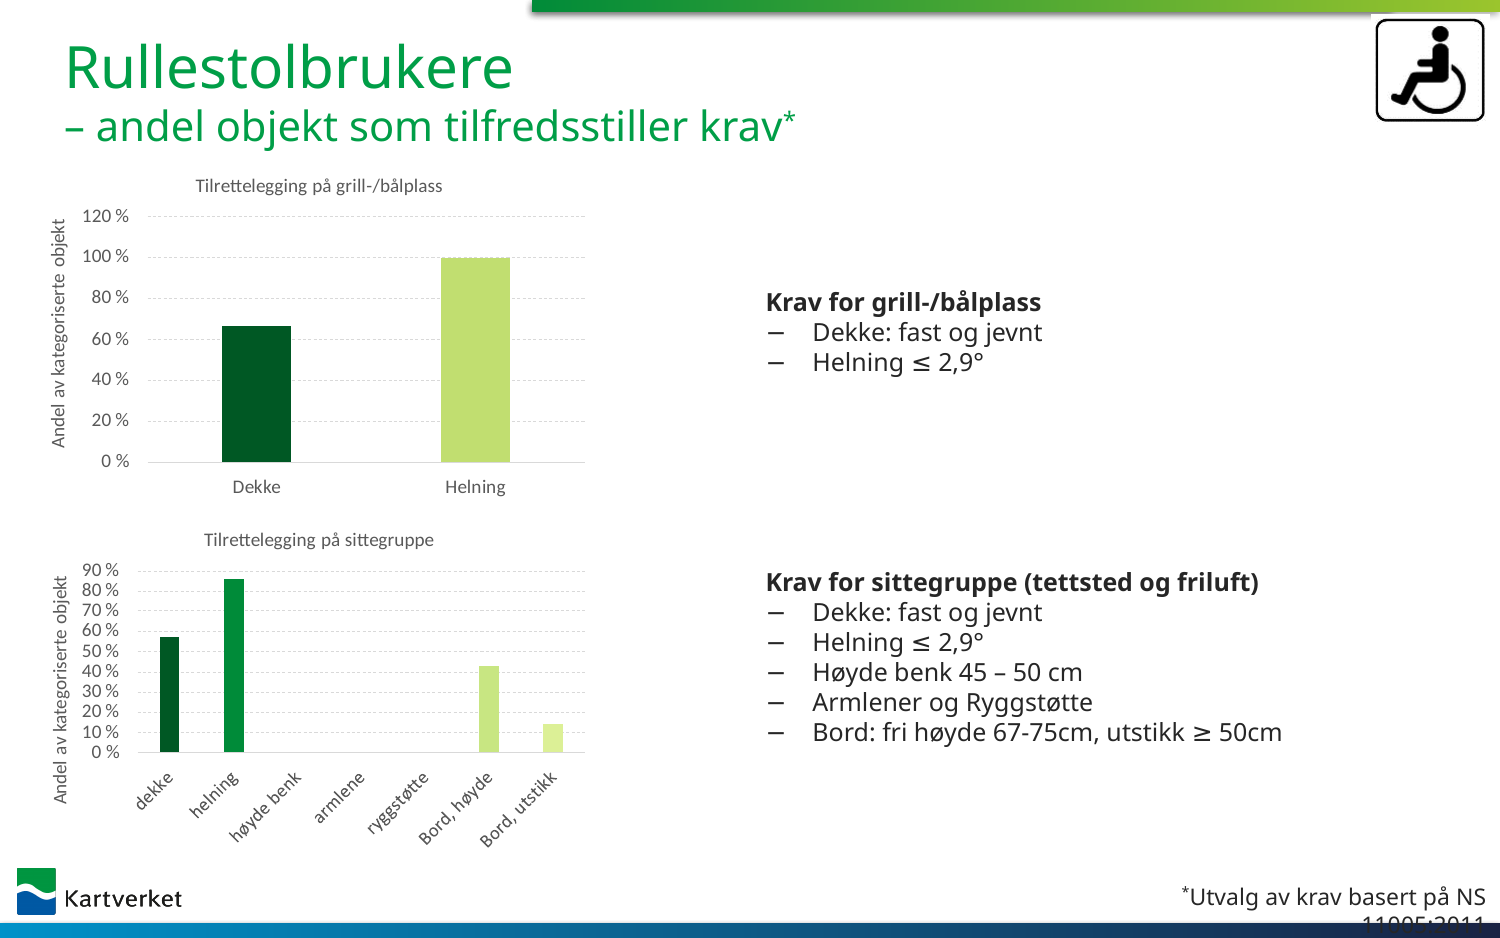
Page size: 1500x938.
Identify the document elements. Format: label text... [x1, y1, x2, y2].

picture [41, 520, 596, 859]
text_box Rullestolbrukere – andel objekt som tilfredsstiller krav* [49, 14, 1431, 158]
text_box Krav for sittegruppe (tettsted og friluft) Dekke: fast og jevnt Helning ≤ 2,9° Høyde benk 45 – 50 cm Armlener og Ryggstøtte Bord: fri høyde 67-75cm, utstikk ≥ 50cm [750, 559, 1500, 754]
text_box *Utvalg av krav basert på NS 11005:2011 [1068, 873, 1500, 938]
text_box Krav for grill-/bålplass Dekke: fast og jevnt Helning ≤ 2,9° [750, 279, 1452, 384]
picture [1371, 13, 1491, 127]
picture [41, 166, 596, 505]
